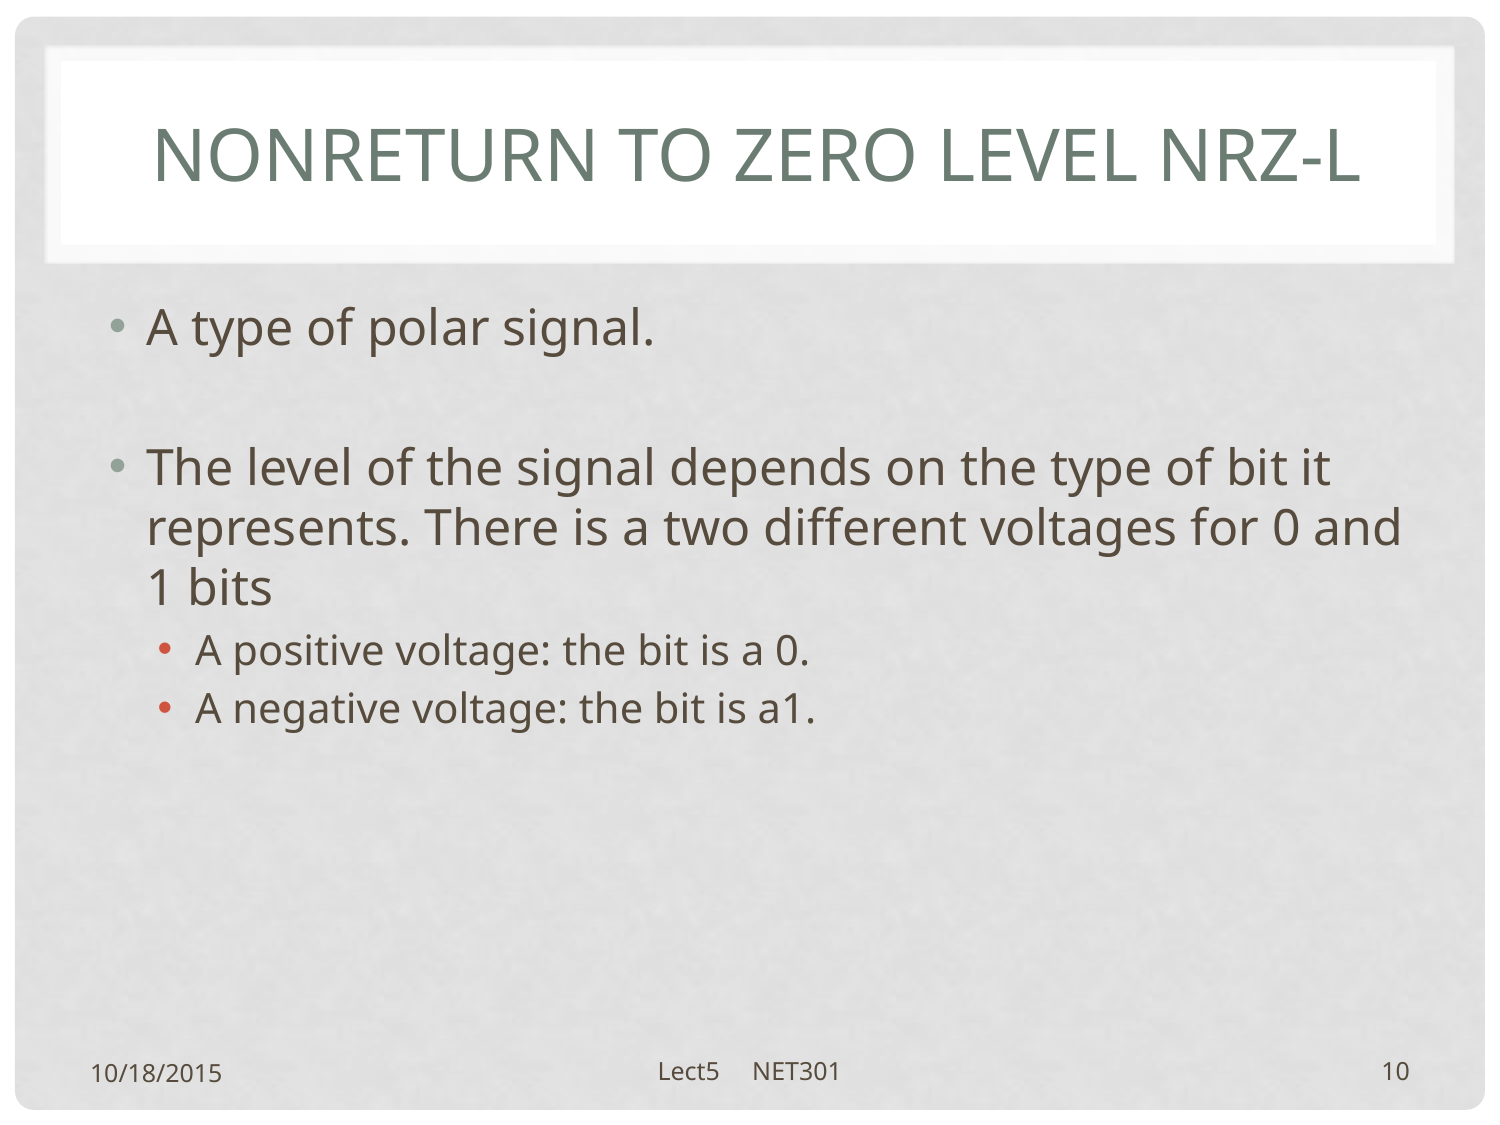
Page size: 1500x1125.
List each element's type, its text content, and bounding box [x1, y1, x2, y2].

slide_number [75, 1042, 425, 1103]
title NonReturn to Zero level NRZ-L [69, 66, 1425, 238]
footer Lect5 NET301 [512, 1042, 988, 1103]
list A type of polar signal. The level of the signal depends on the type of bit it represents. There is a two different voltages for 0 and 1 bits A positive voltage: the bit is a 0. A negative voltage: the bit is a1. [75, 287, 1425, 1005]
slide_number 10 [1074, 1042, 1425, 1103]
